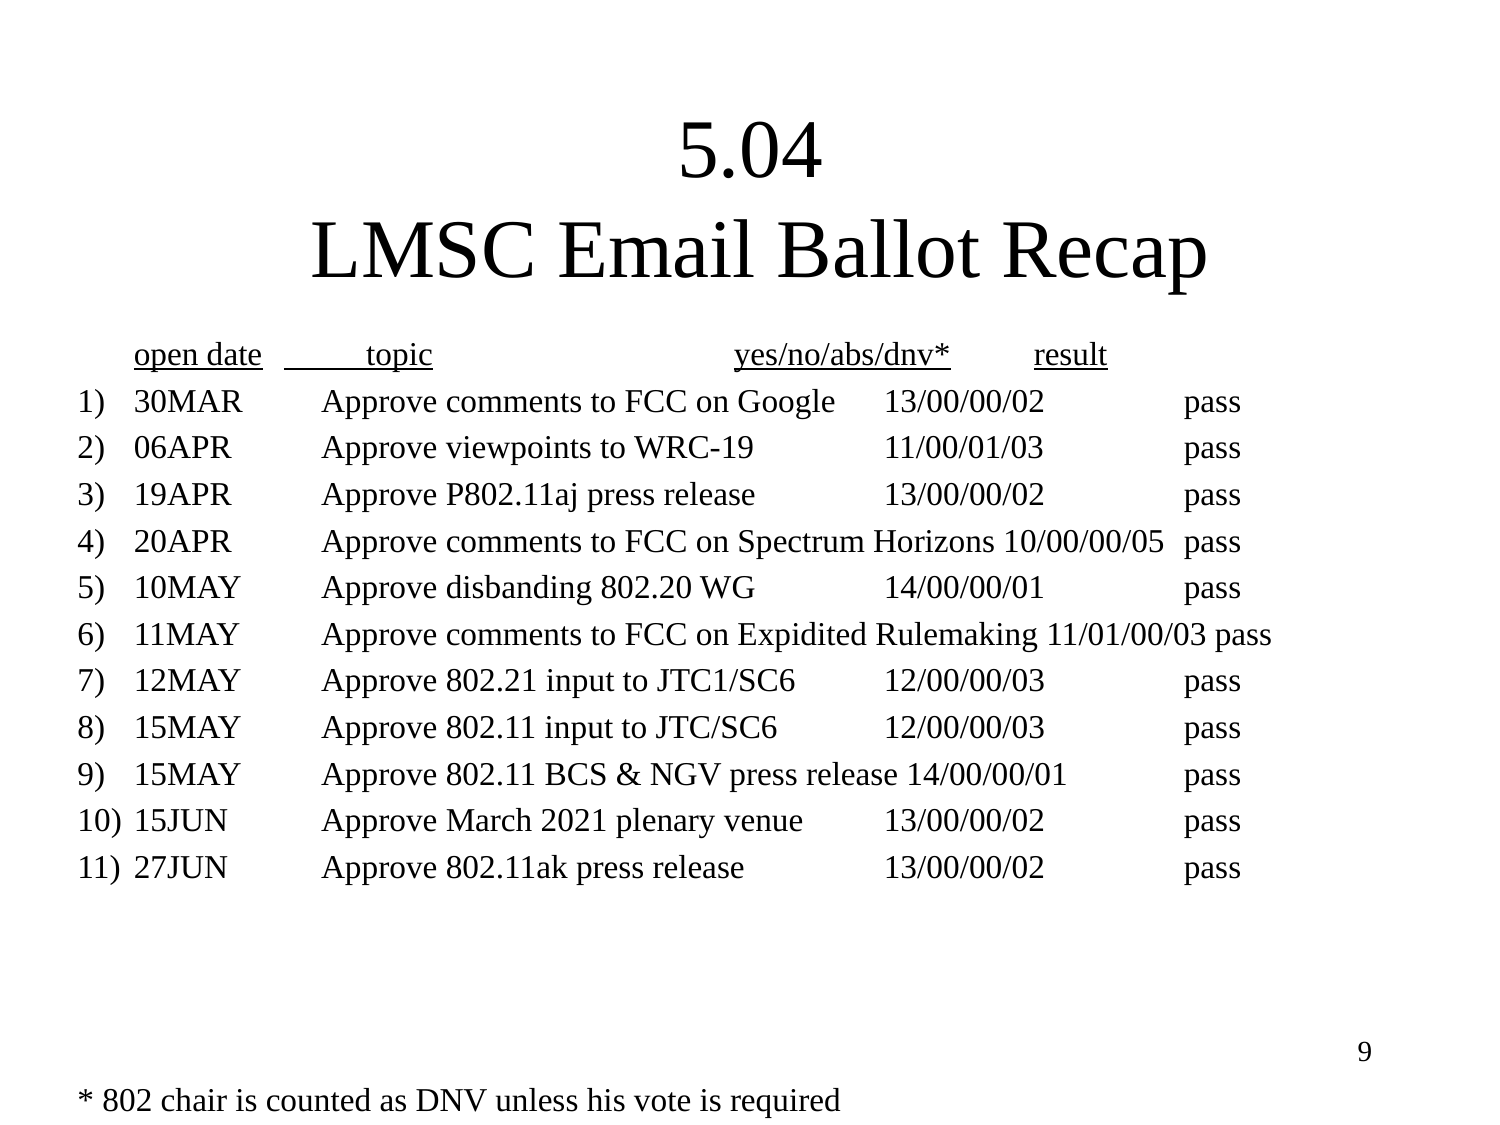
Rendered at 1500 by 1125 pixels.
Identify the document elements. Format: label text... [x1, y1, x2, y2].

slide_number 9 [1074, 1024, 1388, 1101]
title 5.04 LMSC Email Ballot Recap [112, 99, 1388, 288]
list open date topic yes/no/abs/dnv* result 30MAR Approve comments to FCC on Google 13/00/00/02 pass 06APR Approve viewpoints to WRC-19 11/00/01/03 pass 19APR Approve P802.11aj press release 13/00/00/02 pass 20APR Approve comments to FCC on Spectrum Horizons 10/00/00/05 pass 10MAY Approve disbanding 802.20 WG 14/00/00/01 pass 11MAY Approve comments to FCC on Expidited Rulemaking 11/01/00/03 pass 12MAY Approve 802.21 input to JTC1/SC6 12/00/00/03 pass 15MAY Approve 802.11 input to JTC/SC6 12/00/00/03 pass 15MAY Approve 802.11 BCS & NGV press release 14/00/00/01 pass 15JUN Approve March 2021 plenary venue 13/00/00/02 pass 27JUN Approve 802.11ak press release 13/00/00/02 pass * 802 chair is counted as DNV unless his vote is required [62, 324, 1438, 1001]
